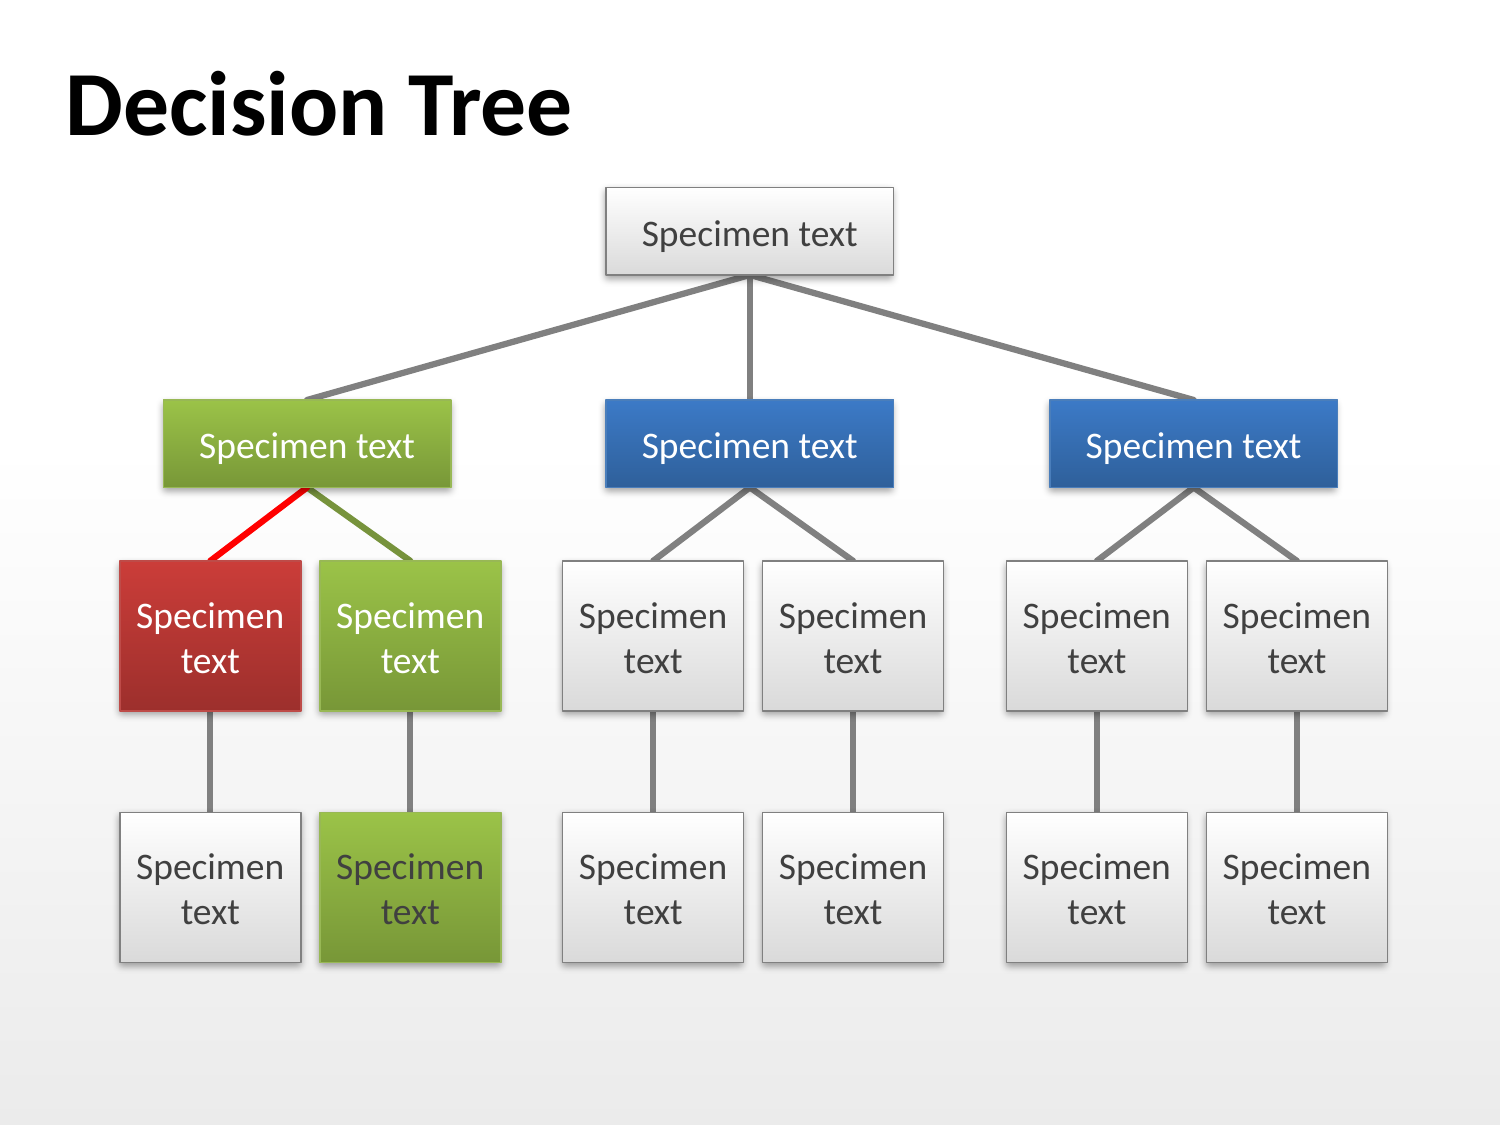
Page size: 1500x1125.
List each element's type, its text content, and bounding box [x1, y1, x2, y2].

text_box Specimen text [1006, 812, 1188, 963]
text_box Specimen text [762, 560, 944, 712]
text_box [1096, 487, 1194, 562]
text_box Specimen text [1206, 560, 1388, 712]
text_box Specimen text [1006, 560, 1188, 712]
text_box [309, 487, 411, 562]
text_box Specimen text [562, 560, 744, 712]
text_box Specimen text [1049, 399, 1338, 488]
text_box Specimen text [319, 812, 502, 963]
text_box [210, 487, 308, 562]
text_box Specimen text [119, 560, 302, 712]
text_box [652, 487, 751, 562]
text_box Specimen text [163, 399, 452, 488]
text_box Decision Tree [50, 36, 589, 161]
text_box Specimen text [119, 812, 302, 963]
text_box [749, 274, 1194, 401]
text_box Specimen text [562, 812, 744, 963]
text_box Specimen text [605, 187, 894, 273]
text_box Specimen text [1206, 812, 1388, 963]
text_box Specimen text [605, 409, 894, 488]
text_box Specimen text [319, 560, 502, 712]
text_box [1195, 487, 1298, 562]
text_box Specimen text [762, 812, 944, 963]
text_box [306, 274, 748, 401]
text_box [751, 487, 854, 562]
